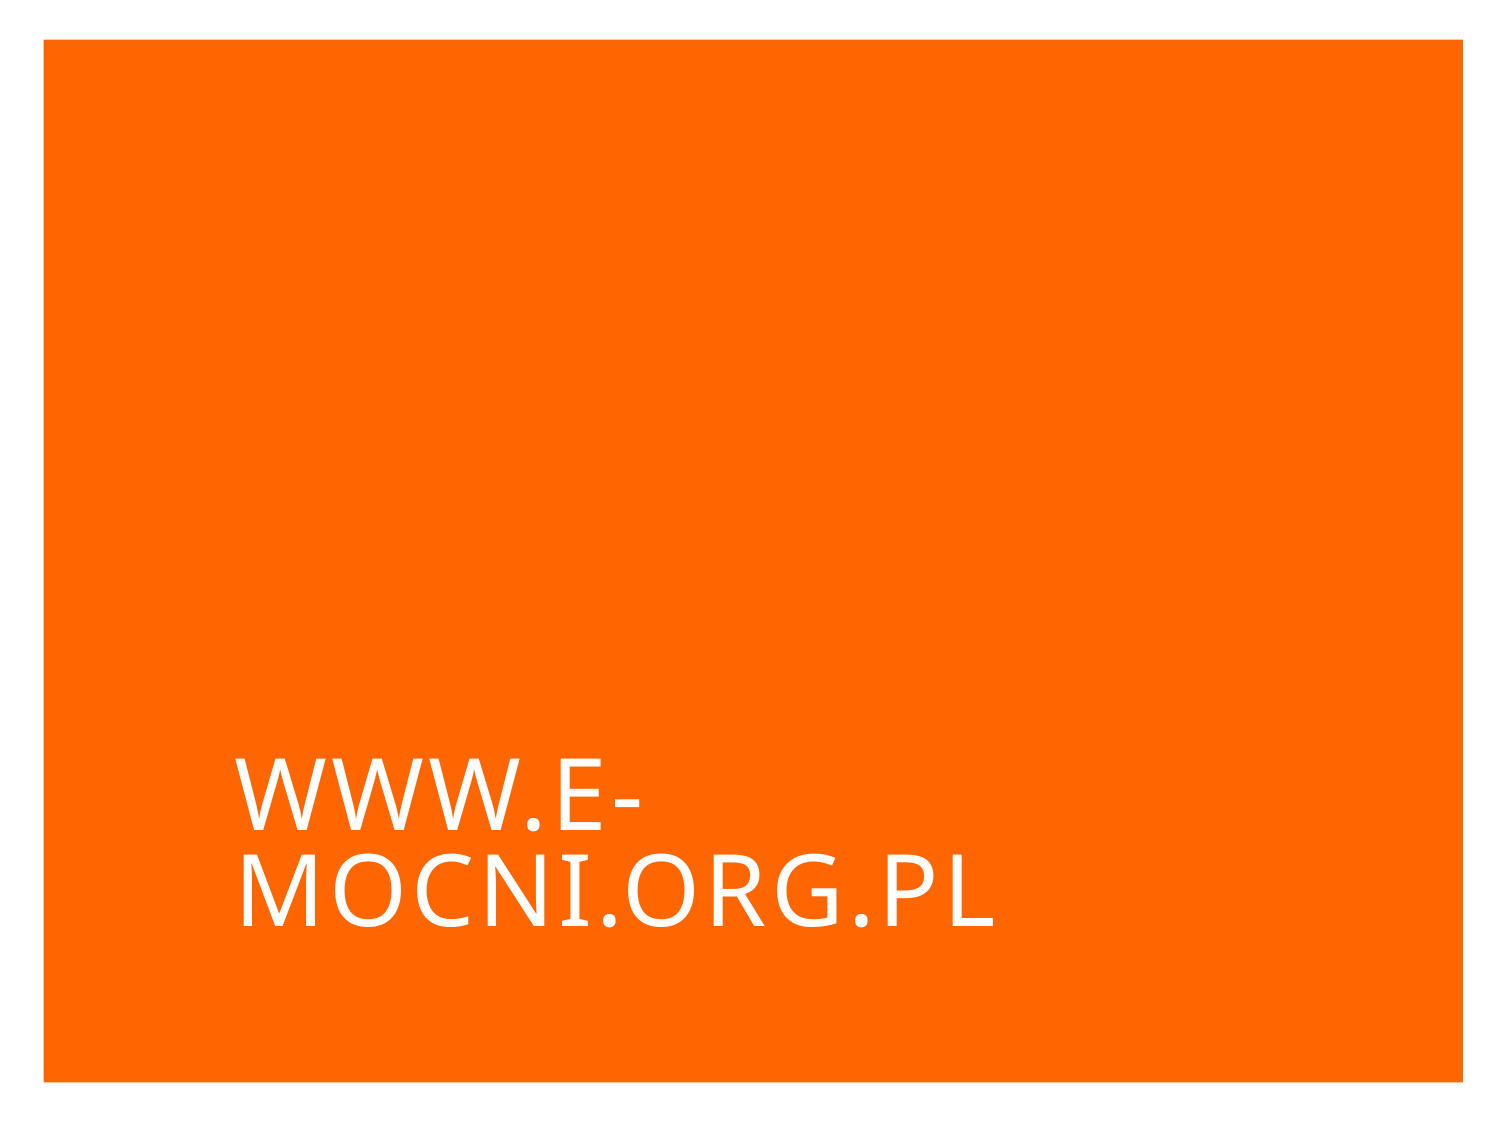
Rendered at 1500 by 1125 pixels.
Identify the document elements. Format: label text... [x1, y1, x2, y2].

title www.e-mocni.org.pl [219, 208, 1310, 953]
